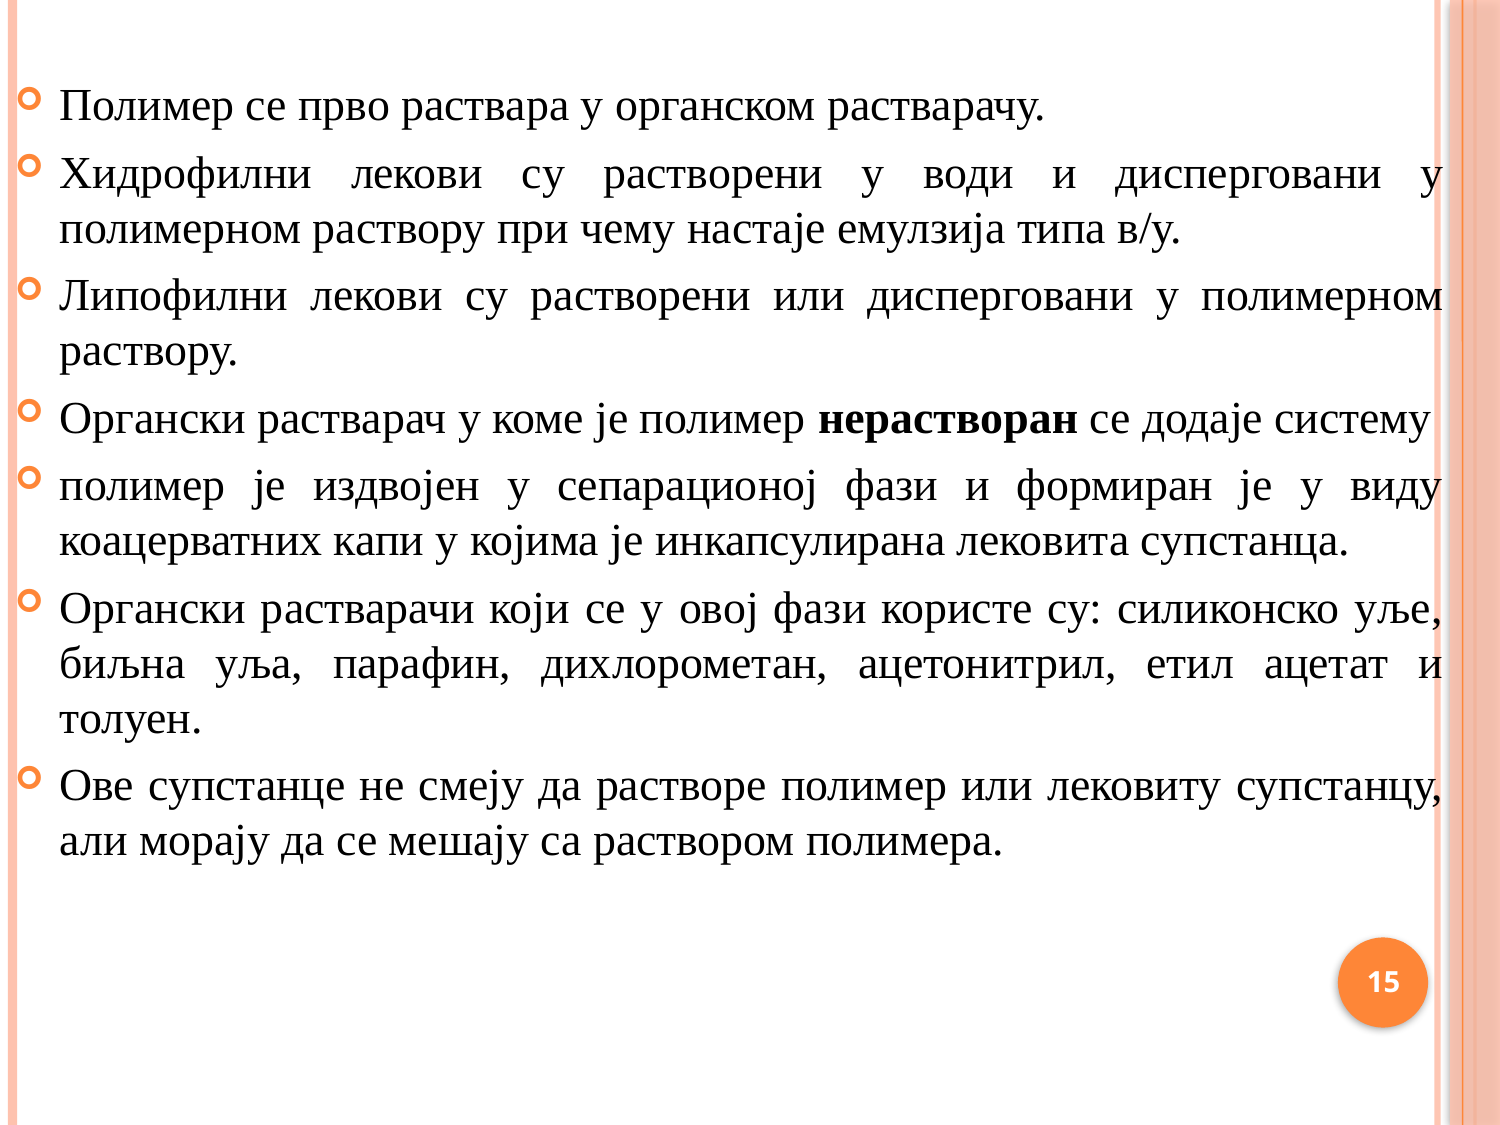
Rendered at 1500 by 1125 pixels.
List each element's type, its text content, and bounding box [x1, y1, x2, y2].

list Полимер се прво раствара у органском растварачу. Хидрофилни лекови су растворени у води и дисперговани у полимерном раствору при чему настаје емулзија типа в/у. Липофилни лекови су растворени или дисперговани у полимерном раствору. Органски растварач у коме је полимер нерастворан се додаје систему полимер је издвојен у сепарационој фази и формиран је у виду коацерватних капи у којима је инкапсулирана лековита супстанца. Органски растварачи који се у овој фази користе су: силиконско уље, биљна уља, парафин, дихлорометан, ацетонитрил, етил ацетат и толуен. Ове супстанце не смеју да растворе полимер или лековиту супстанцу, али морају да се мешају са раствором полимера. [0, 0, 1460, 1125]
